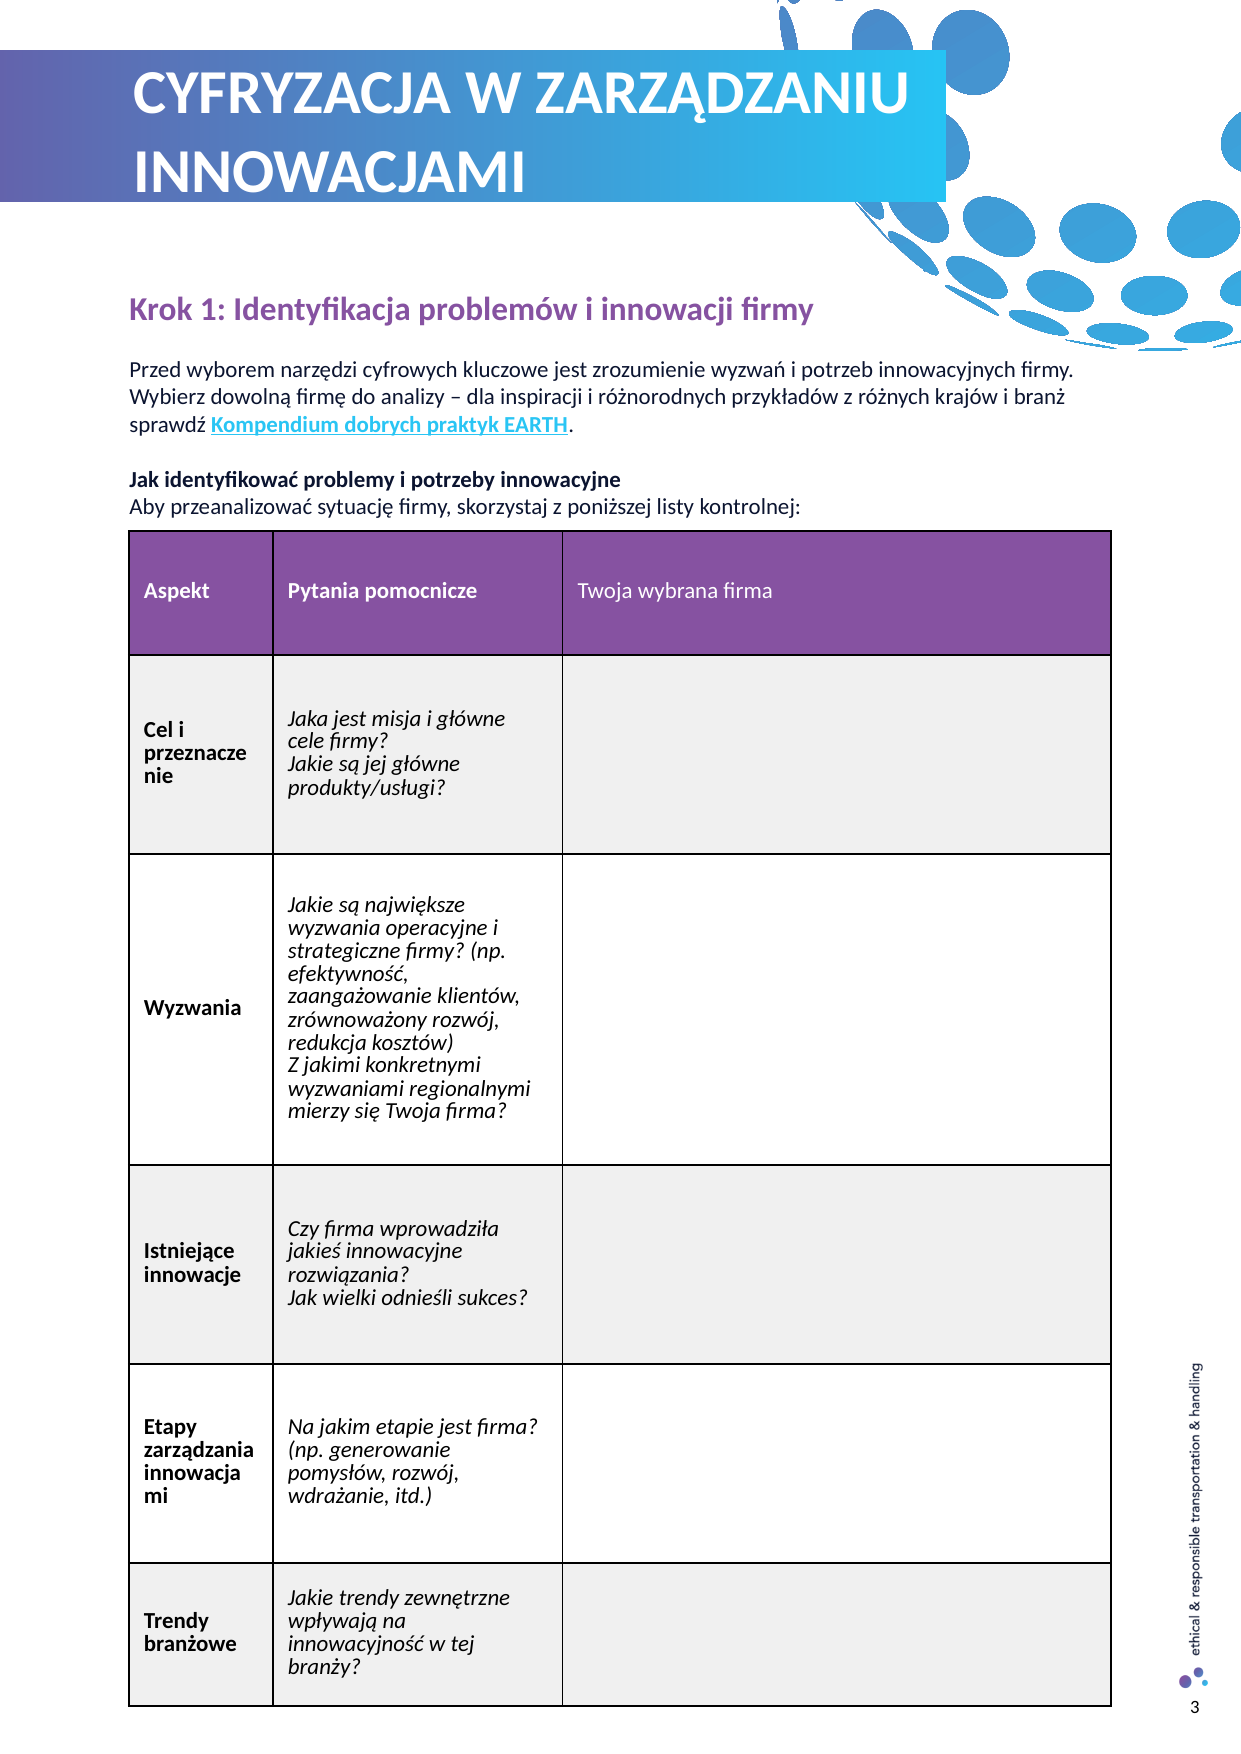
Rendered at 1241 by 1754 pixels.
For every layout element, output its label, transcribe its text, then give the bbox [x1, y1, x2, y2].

text_box [1221, 112, 1241, 172]
table_cell Czy firma wprowadziła jakieś innowacyjne rozwiązania? Jak wielki odnieśli sukces? [274, 1166, 562, 1363]
text_box [1086, 323, 1149, 345]
table_header Twoja wybrana firma [563, 532, 1110, 654]
text_box [852, 9, 913, 50]
table_cell [563, 656, 1110, 853]
text_box [1009, 310, 1069, 336]
text_box [1220, 270, 1241, 306]
table_cell Trendy branżowe [130, 1564, 272, 1705]
text_box [1059, 203, 1137, 263]
table_cell Jakie trendy zewnętrzne wpływają na innowacyjność w tej branży? [274, 1564, 562, 1705]
picture [1179, 1357, 1217, 1680]
text_box [1174, 321, 1233, 343]
table_cell [563, 855, 1110, 1164]
table_cell Istniejące innowacje [130, 1166, 272, 1363]
text_box [1213, 340, 1241, 348]
text_box [932, 10, 1010, 95]
text_box [788, 0, 800, 4]
table_header Aspekt [130, 532, 272, 654]
table_cell Jaka jest misja i główne cele firmy? Jakie są jej główne produkty/usługi? [274, 656, 562, 853]
list CYFRYZACJA W ZARZĄDZANIU INNOWACJAMI [0, 50, 946, 202]
text_box [779, 6, 799, 50]
table_cell [563, 1166, 1110, 1363]
list Krok 1: Identyfikacja problemów i innowacji firmy Przed wyborem narzędzi cyfrowych kluczowe jest zrozumienie wyzwań i potrzeb innowacyjnych firmy. Wybierz dowolną firmę do analizy – dla inspiracji i różnorodnych przykładów z różnych krajów i branż sprawdź Kompendium dobrych praktyk EARTH. Jak identyfikować problemy i potrzeby innowacyjne Aby przeanalizować sytuację firmy, skorzystaj z poniższej listy kontrolnej: Przykład:Pewna firma logistyczna zmaga się z opóźnieniami w dostawach i bada możliwości optymalizacji tras z wykorzystaniem sztucznej inteligencji. Tymczaseminny dostawca usług logistycznych zmaga się z przeciążeniem magazynów i rozważa wdrożenie zautomatyzowanego systemu zarządzania zapasami w celu zwiększenia efektywności magazynowania i realizacji zamówień. [114, 279, 1112, 1704]
table_cell Cel i przeznaczenie [130, 656, 272, 853]
table_cell Jakie są największe wyzwania operacyjne i strategiczne firmy? (np. efektywność, zaangażowanie klientów, zrównoważony rozwój, redukcja kosztów) Z jakimi konkretnymi wyzwaniami regionalnymi mierzy się Twoja firma? [274, 855, 562, 1164]
text_box [1026, 270, 1094, 312]
text_box [888, 202, 949, 243]
text_box [946, 256, 1008, 299]
table_cell Wyzwania [130, 855, 272, 1164]
table_header Pytania pomocnicze [274, 532, 562, 654]
slide_number 3 [1153, 1676, 1215, 1736]
text_box [963, 196, 1036, 257]
table_cell Na jakim etapie jest firma? (np. generowanie pomysłów, rozwój, wdrażanie, itd.) [274, 1365, 562, 1562]
table_cell [563, 1365, 1110, 1562]
text_box [945, 285, 999, 316]
text_box [855, 202, 939, 276]
text_box [1121, 276, 1188, 316]
text_box [1065, 339, 1117, 349]
table_cell [563, 1564, 1110, 1705]
text_box [946, 114, 970, 181]
table_cell Etapy zarządzania innowacjami [130, 1365, 272, 1562]
text_box [1167, 200, 1240, 258]
